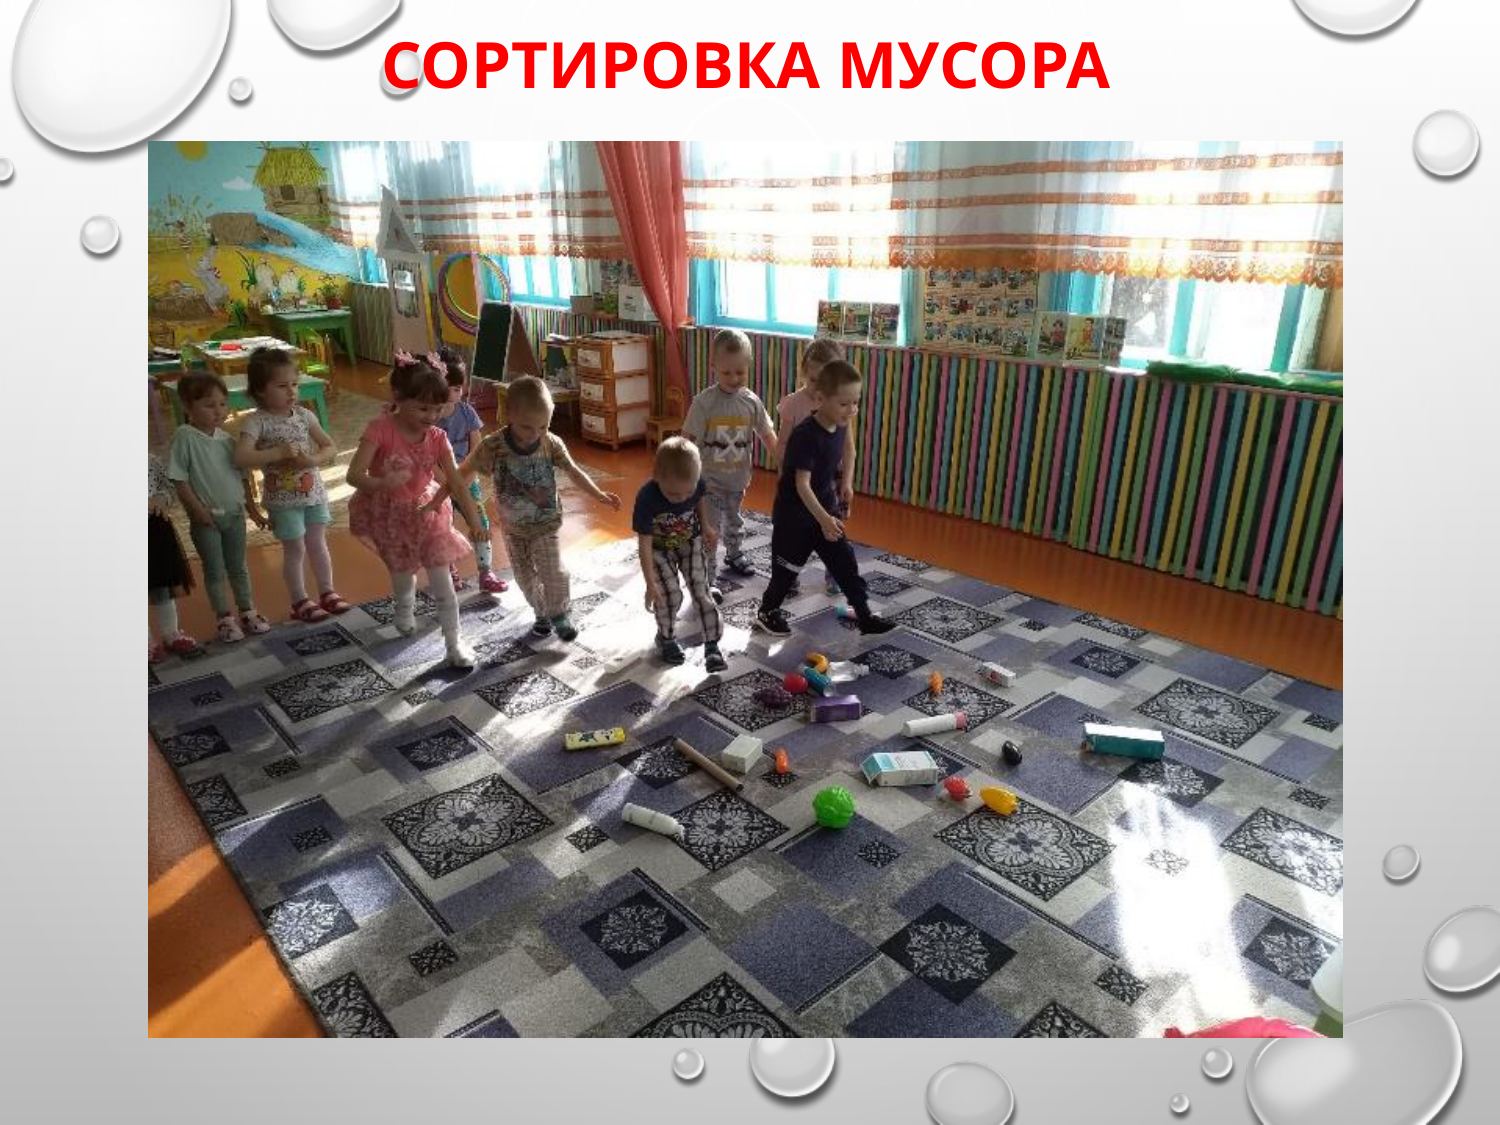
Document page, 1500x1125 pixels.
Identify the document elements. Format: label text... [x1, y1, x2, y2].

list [148, 141, 1344, 1038]
title Сортировка мусора [139, 25, 1353, 110]
picture [0, 0, 1500, 1125]
